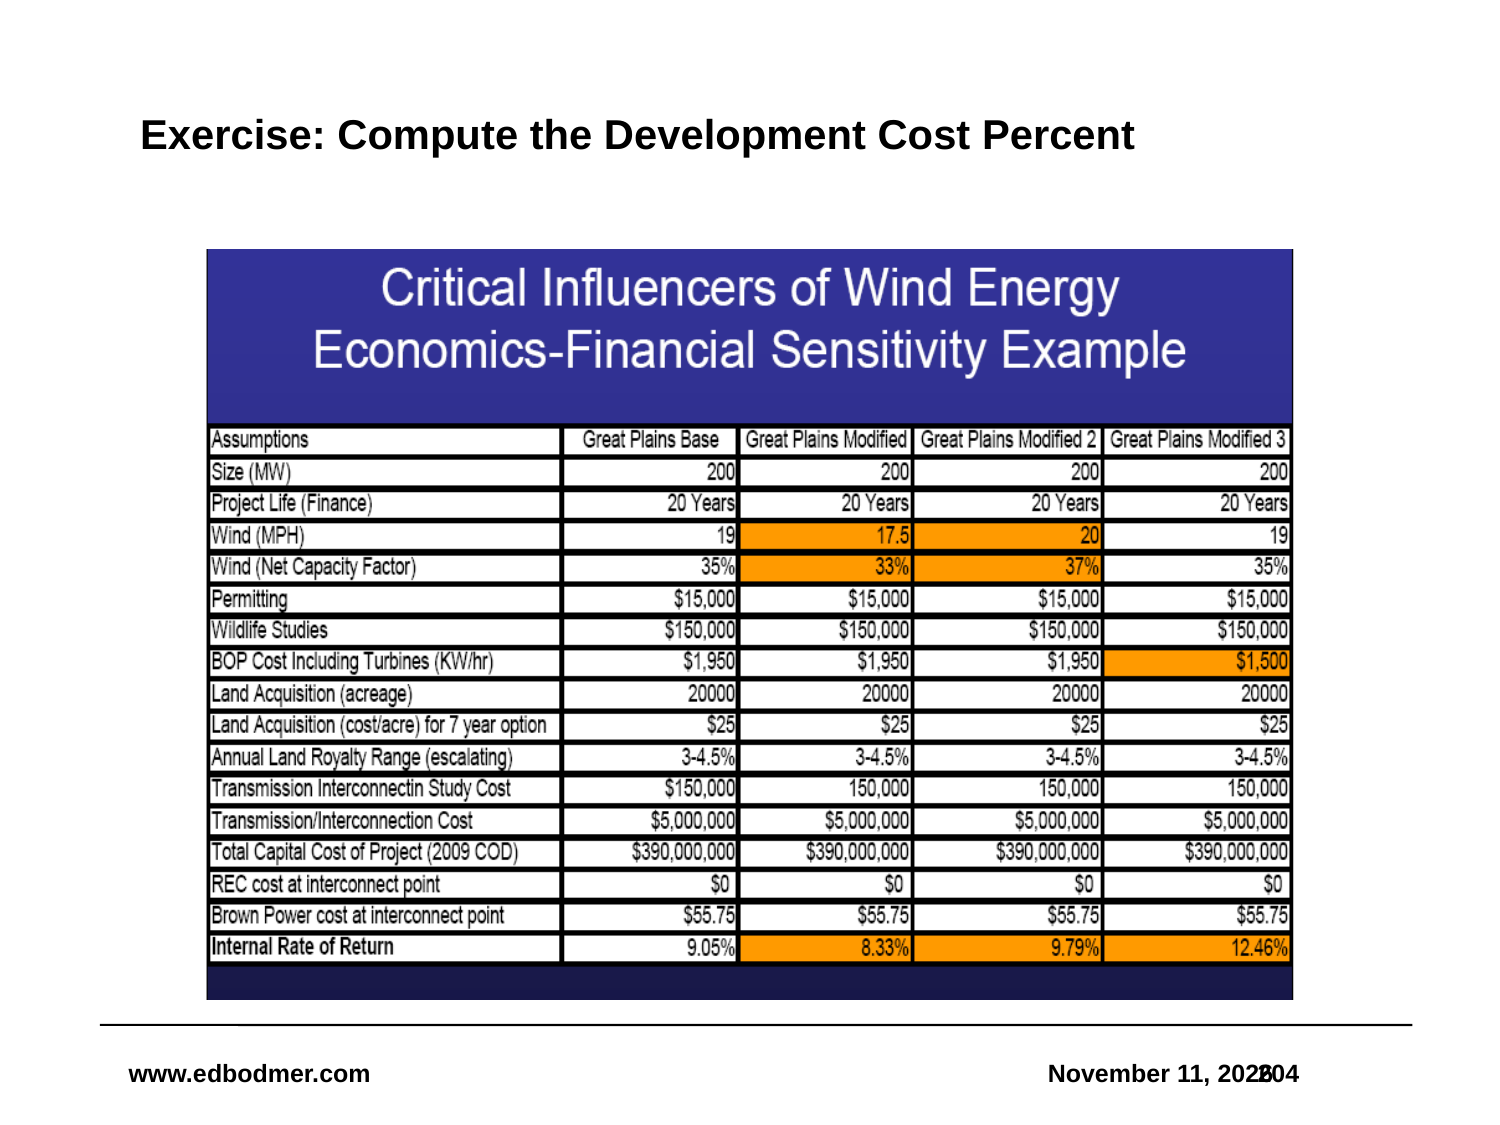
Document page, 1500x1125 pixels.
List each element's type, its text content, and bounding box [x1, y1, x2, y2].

title Exercise: Compute the Development Cost Percent [124, 99, 1288, 226]
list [198, 249, 1301, 1001]
